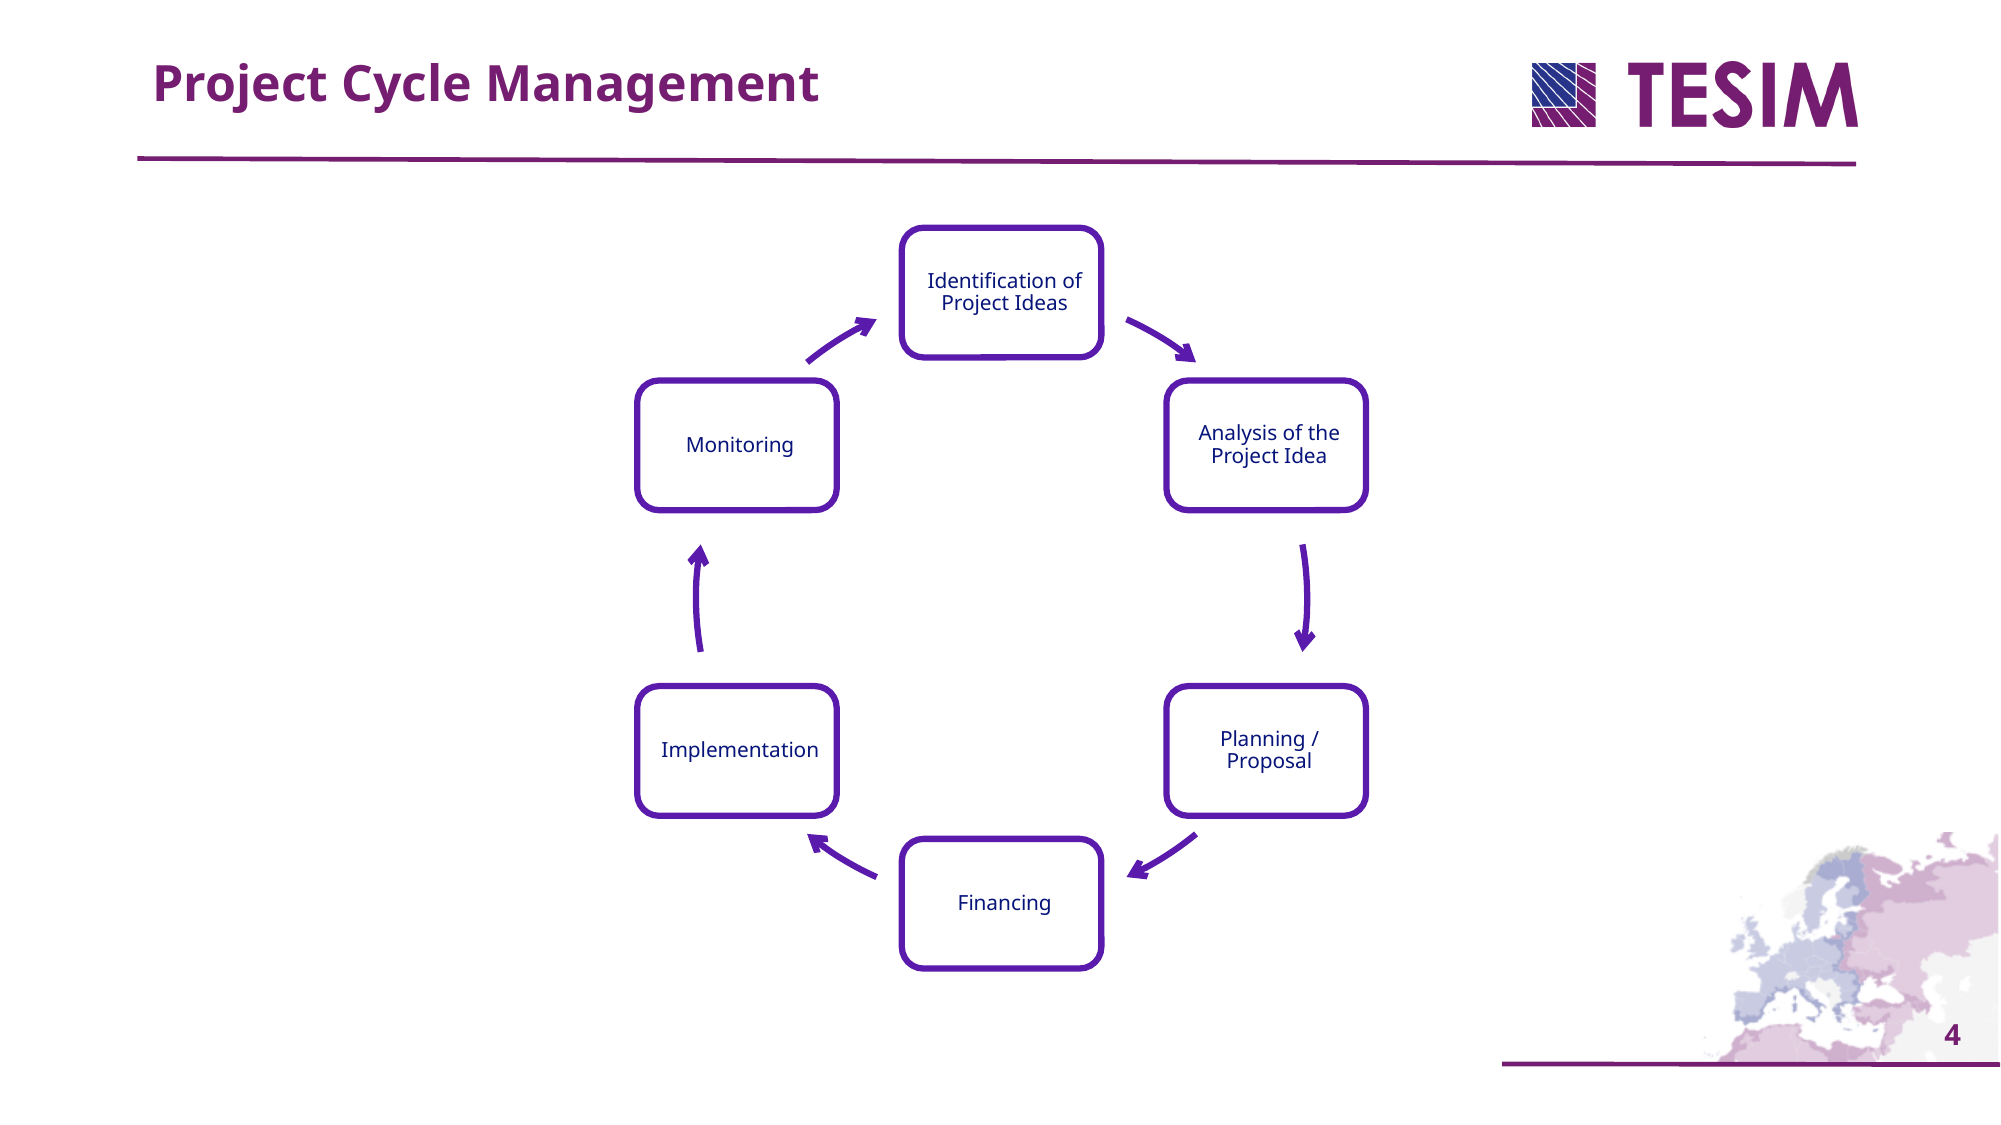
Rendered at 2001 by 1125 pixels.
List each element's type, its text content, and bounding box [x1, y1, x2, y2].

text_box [494, 227, 1509, 969]
picture [1597, 61, 1858, 128]
list Project Cycle Management [137, 51, 1597, 149]
picture [1643, 832, 2000, 1062]
